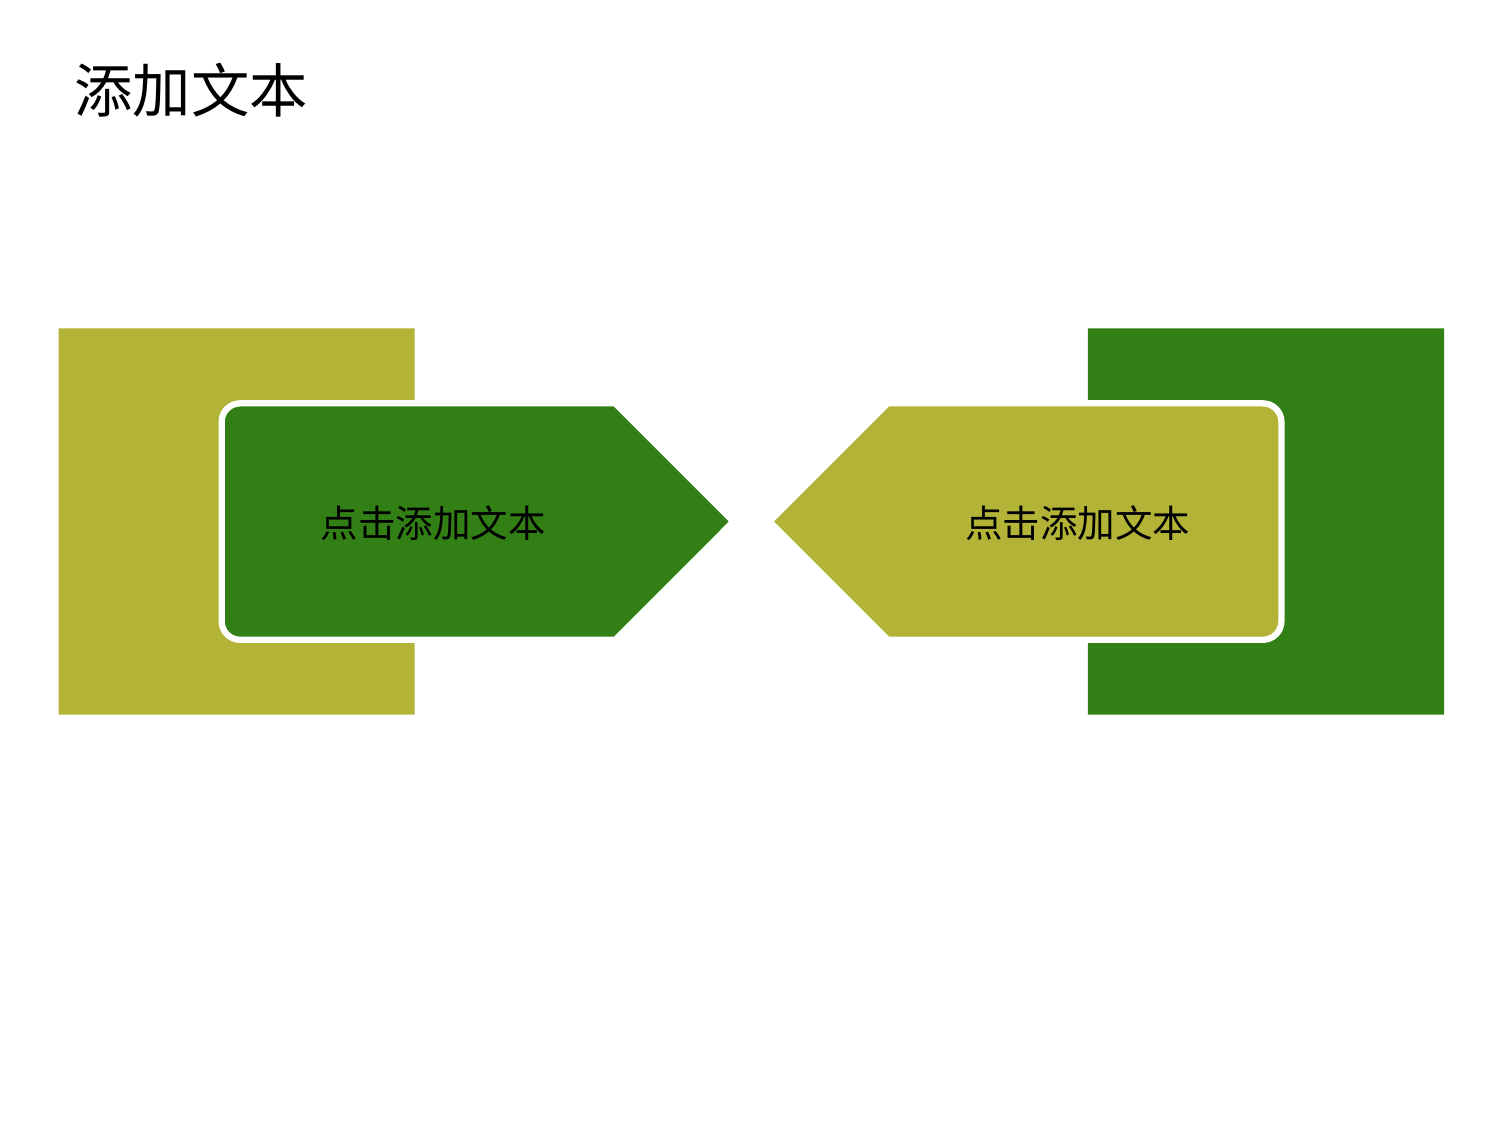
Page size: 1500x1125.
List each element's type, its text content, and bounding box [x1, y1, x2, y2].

text_box 添加文本 [60, 46, 323, 132]
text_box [58, 328, 1445, 716]
